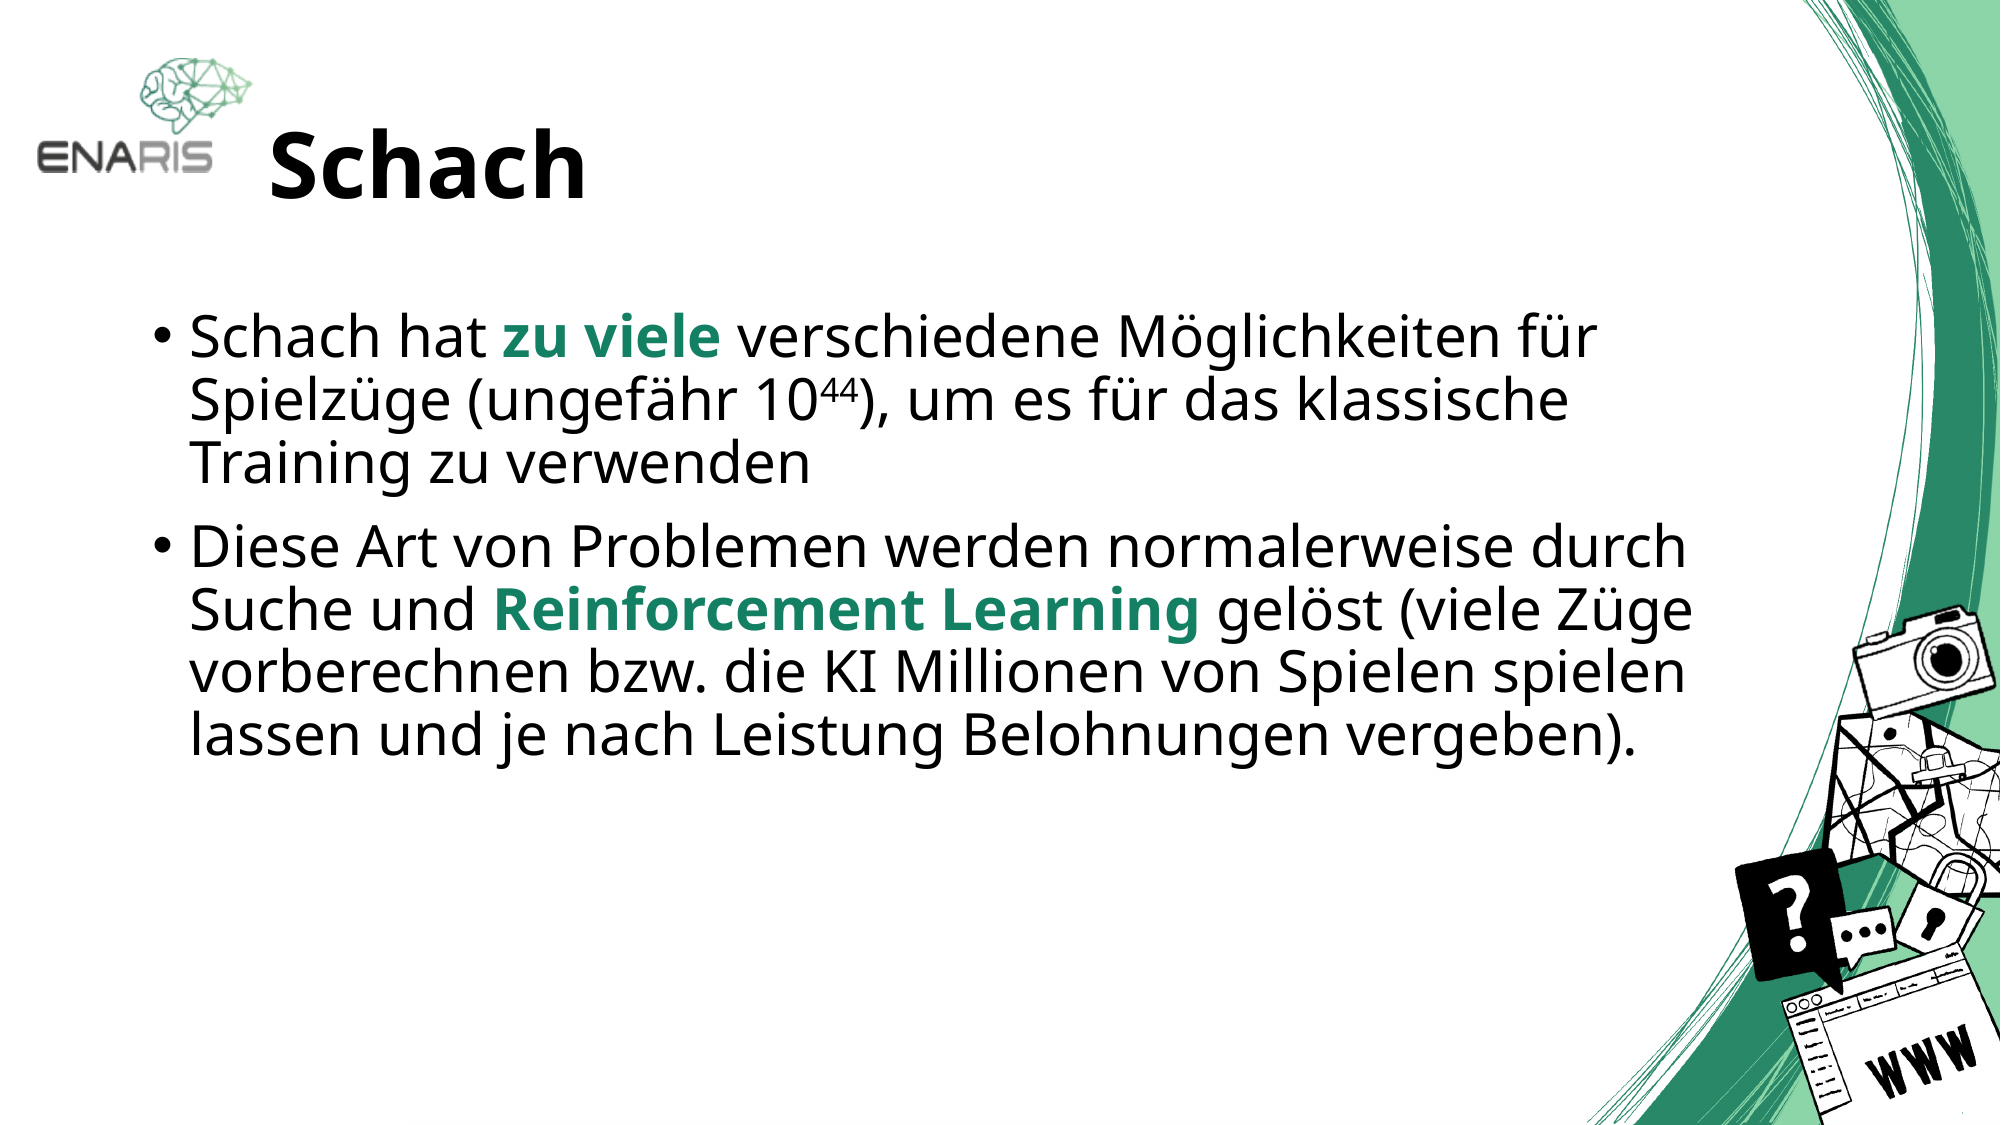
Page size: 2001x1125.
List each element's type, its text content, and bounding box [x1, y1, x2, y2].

picture [408, 0, 2000, 1125]
picture [37, 58, 254, 173]
list Schach hat zu viele verschiedene Möglichkeiten für Spielzüge (ungefähr 1044), um es für das klassische Training zu verwenden Diese Art von Problemen werden normalerweise durch Suche und Reinforcement Learning gelöst (viele Züge vorberechnen bzw. die KI Millionen von Spielen spielen lassen und je nach Leistung Belohnungen vergeben). [137, 299, 1747, 1014]
title Schach [253, 59, 1863, 278]
